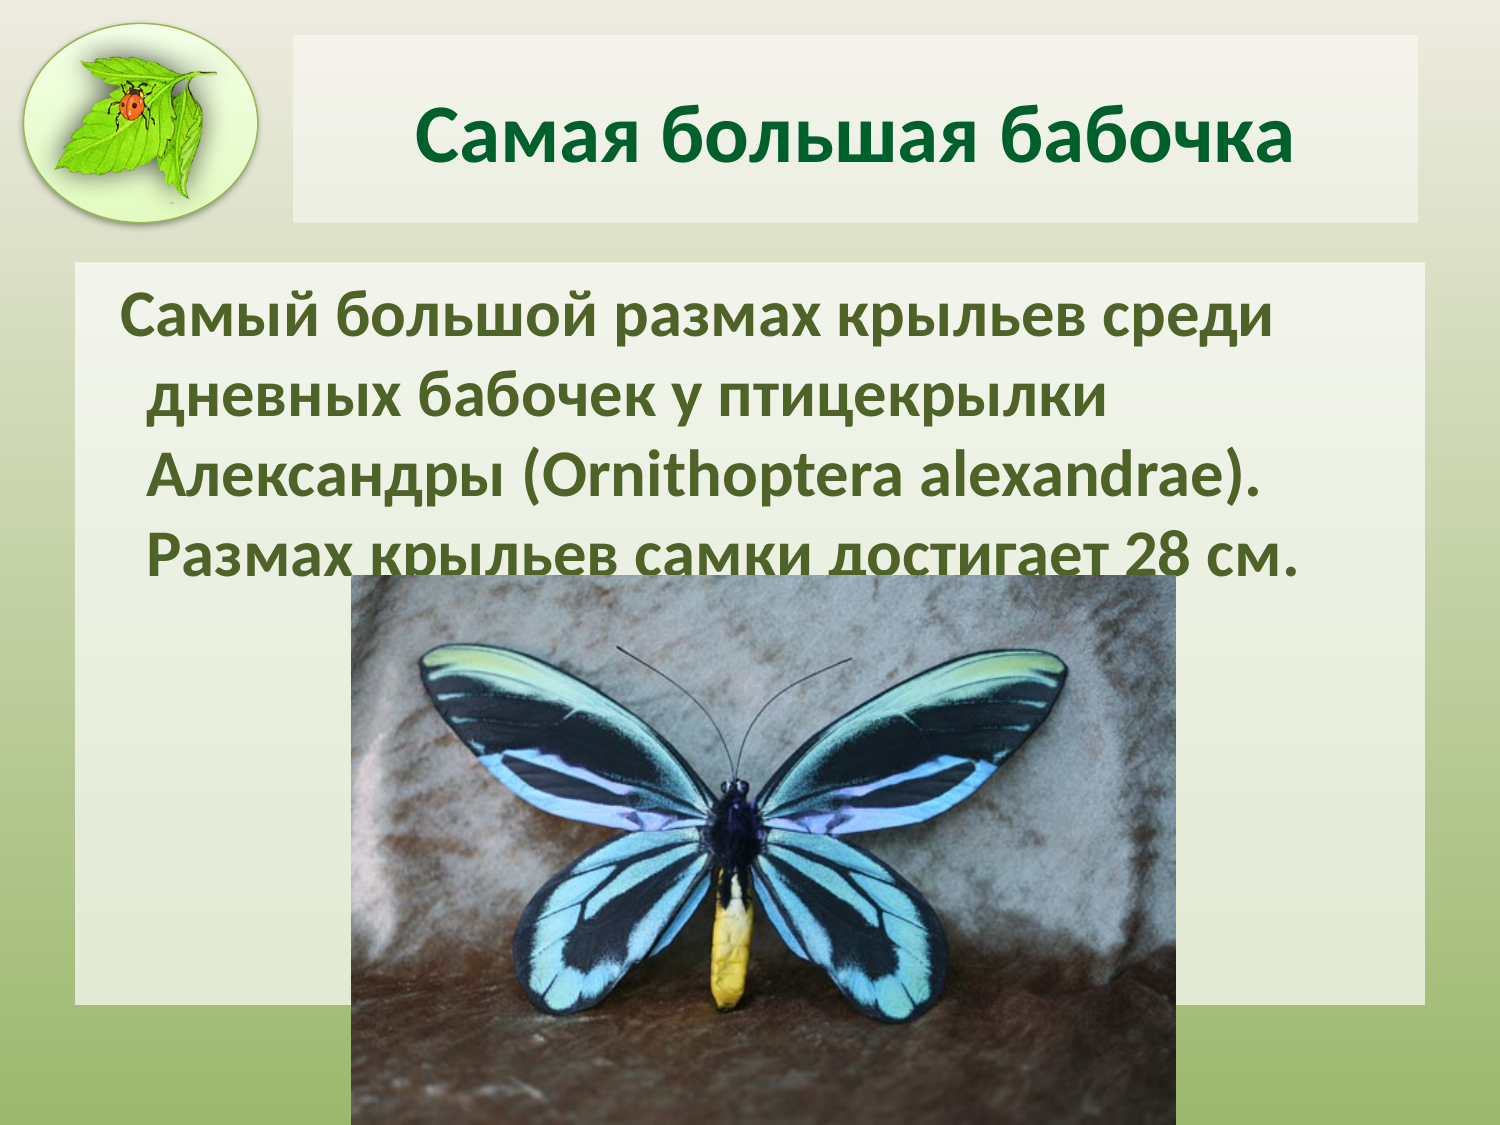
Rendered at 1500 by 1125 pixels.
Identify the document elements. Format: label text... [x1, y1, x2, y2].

title Самая большая бабочка [292, 35, 1418, 223]
list Самый большой размах крыльев среди дневных бабочек у птицекрылки Александры (Ornithoptera alexandrae). Размах крыльев самки достигает 28 см. [75, 262, 1425, 1005]
picture [351, 575, 1176, 1125]
picture [46, 35, 227, 211]
